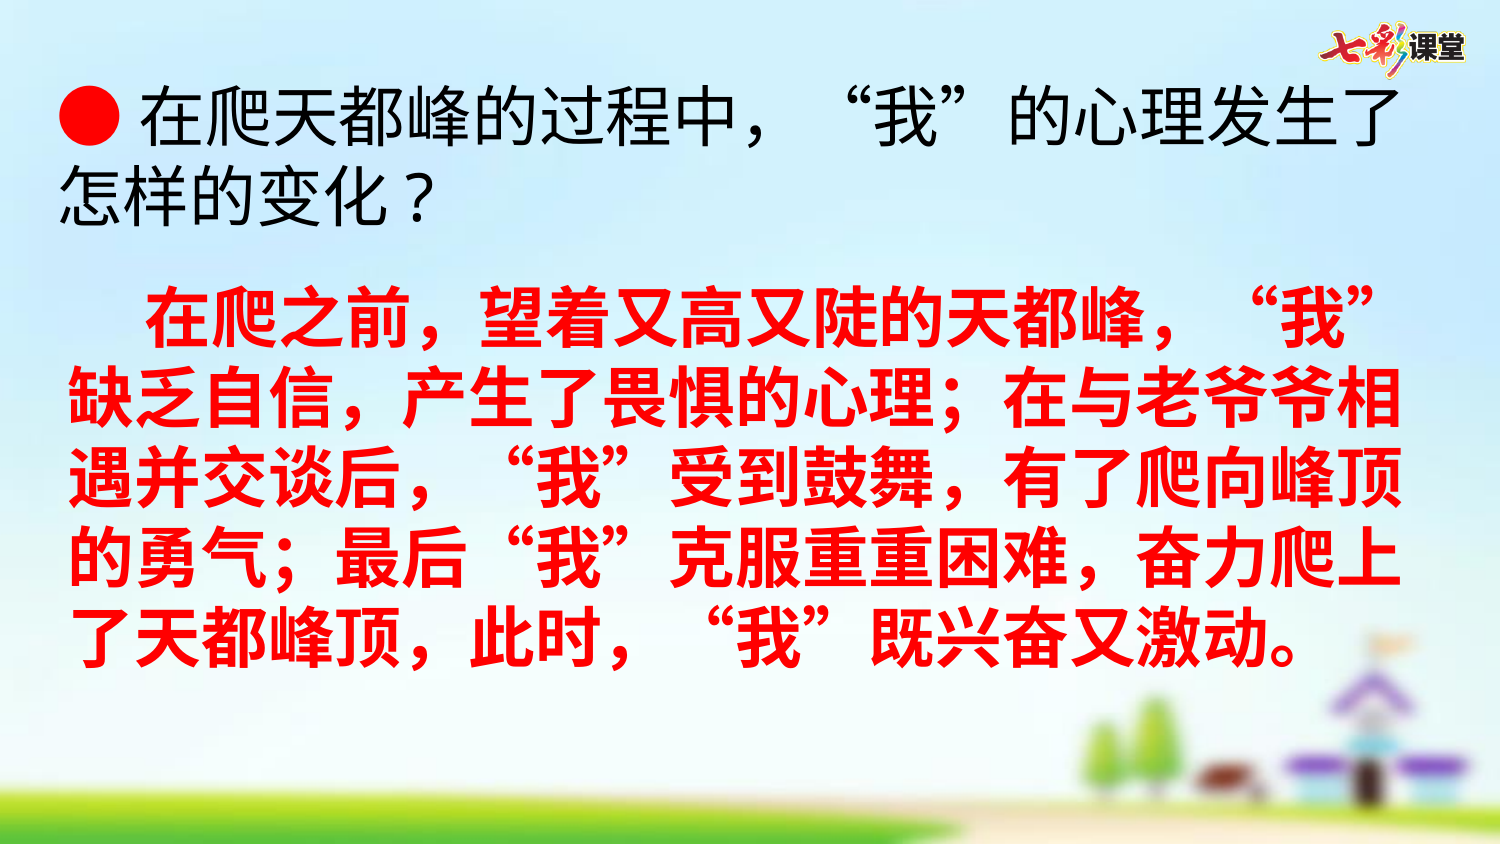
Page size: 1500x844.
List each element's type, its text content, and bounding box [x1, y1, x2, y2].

text_box ●在爬天都峰的过程中，“我”的心理发生了怎样的变化? [41, 67, 1436, 243]
picture [0, 0, 1500, 844]
text_box 在爬之前，望着又高又陡的天都峰，“我”缺乏自信，产生了畏惧的心理；在与老爷爷相遇并交谈后，“我”受到鼓舞，有了爬向峰顶的勇气；最后“我”克服重重困难，奋力爬上了天都峰顶，此时，“我”既兴奋又激动。 [53, 268, 1453, 683]
